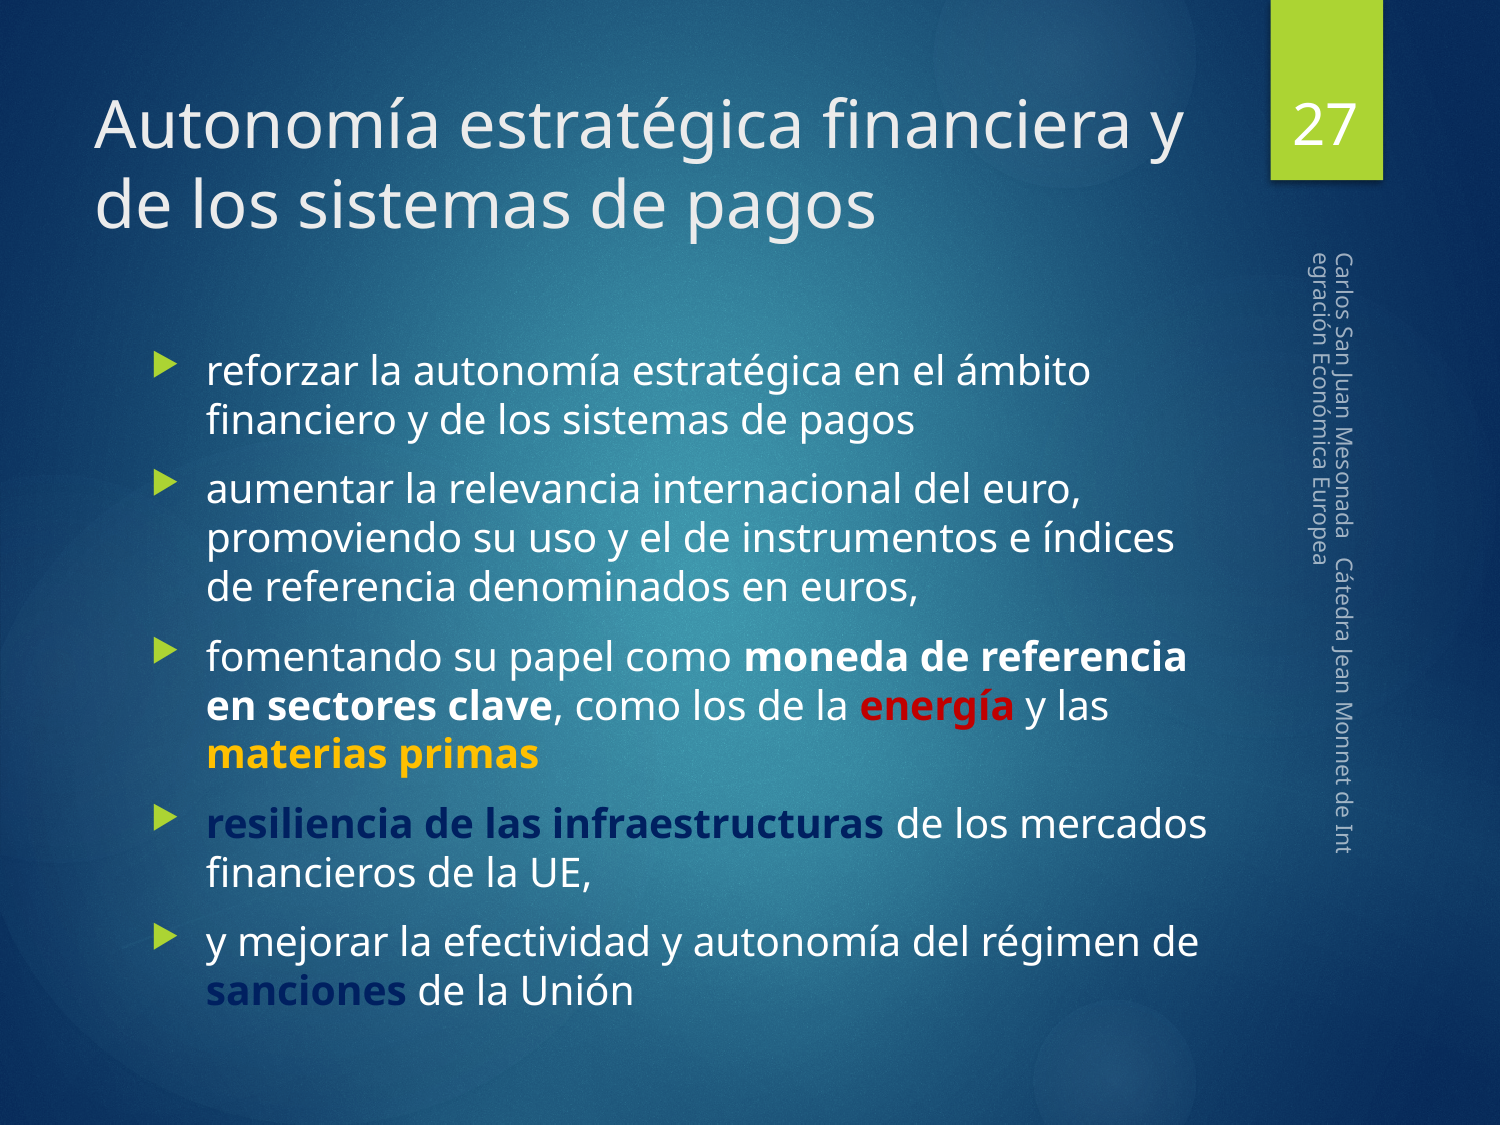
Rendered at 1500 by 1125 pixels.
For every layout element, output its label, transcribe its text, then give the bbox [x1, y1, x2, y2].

title Autonomía estratégica financiera y de los sistemas de pagos [79, 74, 1237, 304]
list reforzar la autonomía estratégica en el ámbito financiero y de los sistemas de pagos aumentar la relevancia internacional del euro, promoviendo su uso y el de instrumentos e índices de referencia denominados en euros, fomentando su papel como moneda de referencia en sectores clave, como los de la energía y las materias primas resiliencia de las infraestructuras de los mercados financieros de la UE, y mejorar la efectividad y autonomía del régimen de sanciones de la Unión [135, 336, 1237, 1025]
slide_number 27 [1273, 48, 1378, 175]
footer Carlos San Juan Mesonada Cátedra Jean Monnet de Integración Económica Europea [1320, 237, 1358, 871]
